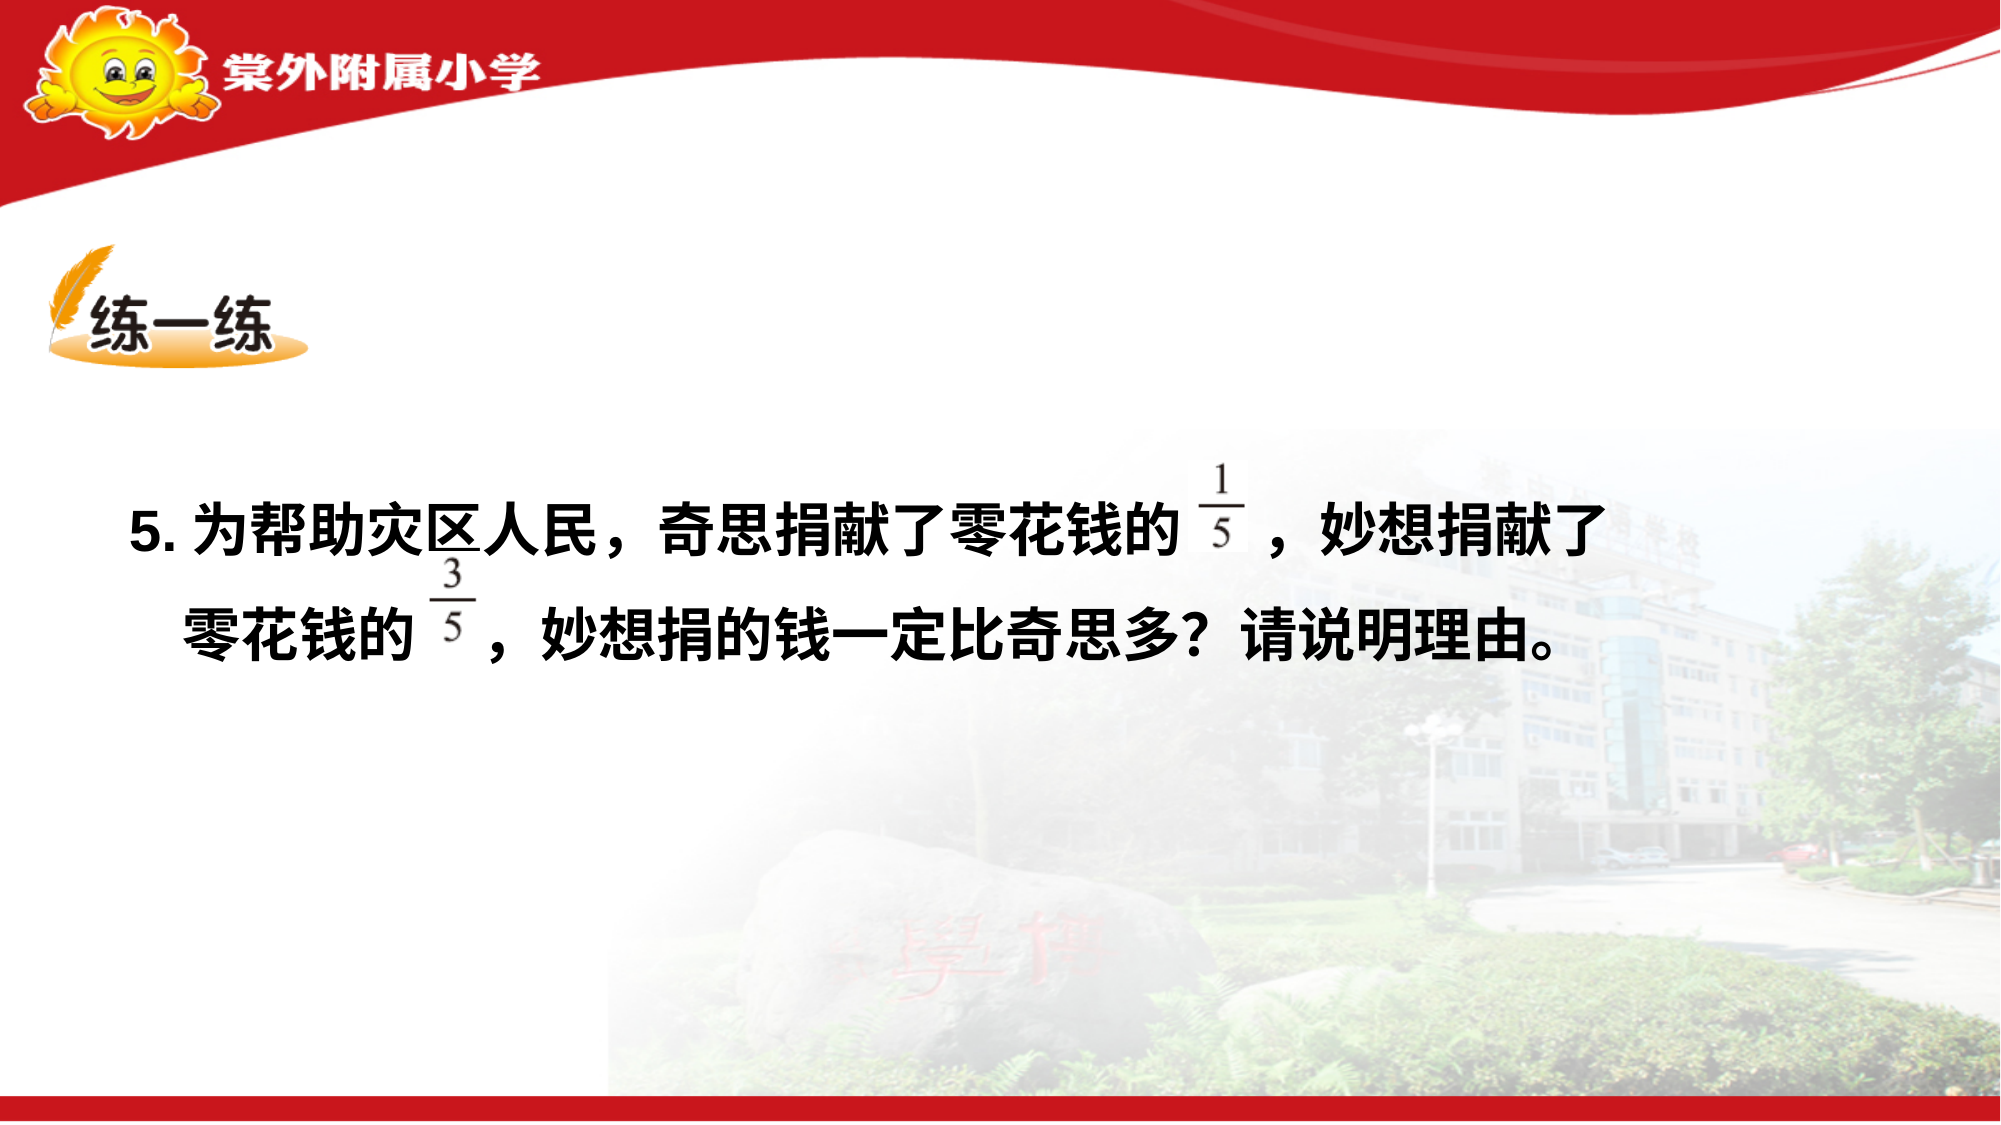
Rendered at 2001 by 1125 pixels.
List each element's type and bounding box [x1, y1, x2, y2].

picture [0, 0, 2001, 1125]
text_box [114, 451, 1709, 665]
